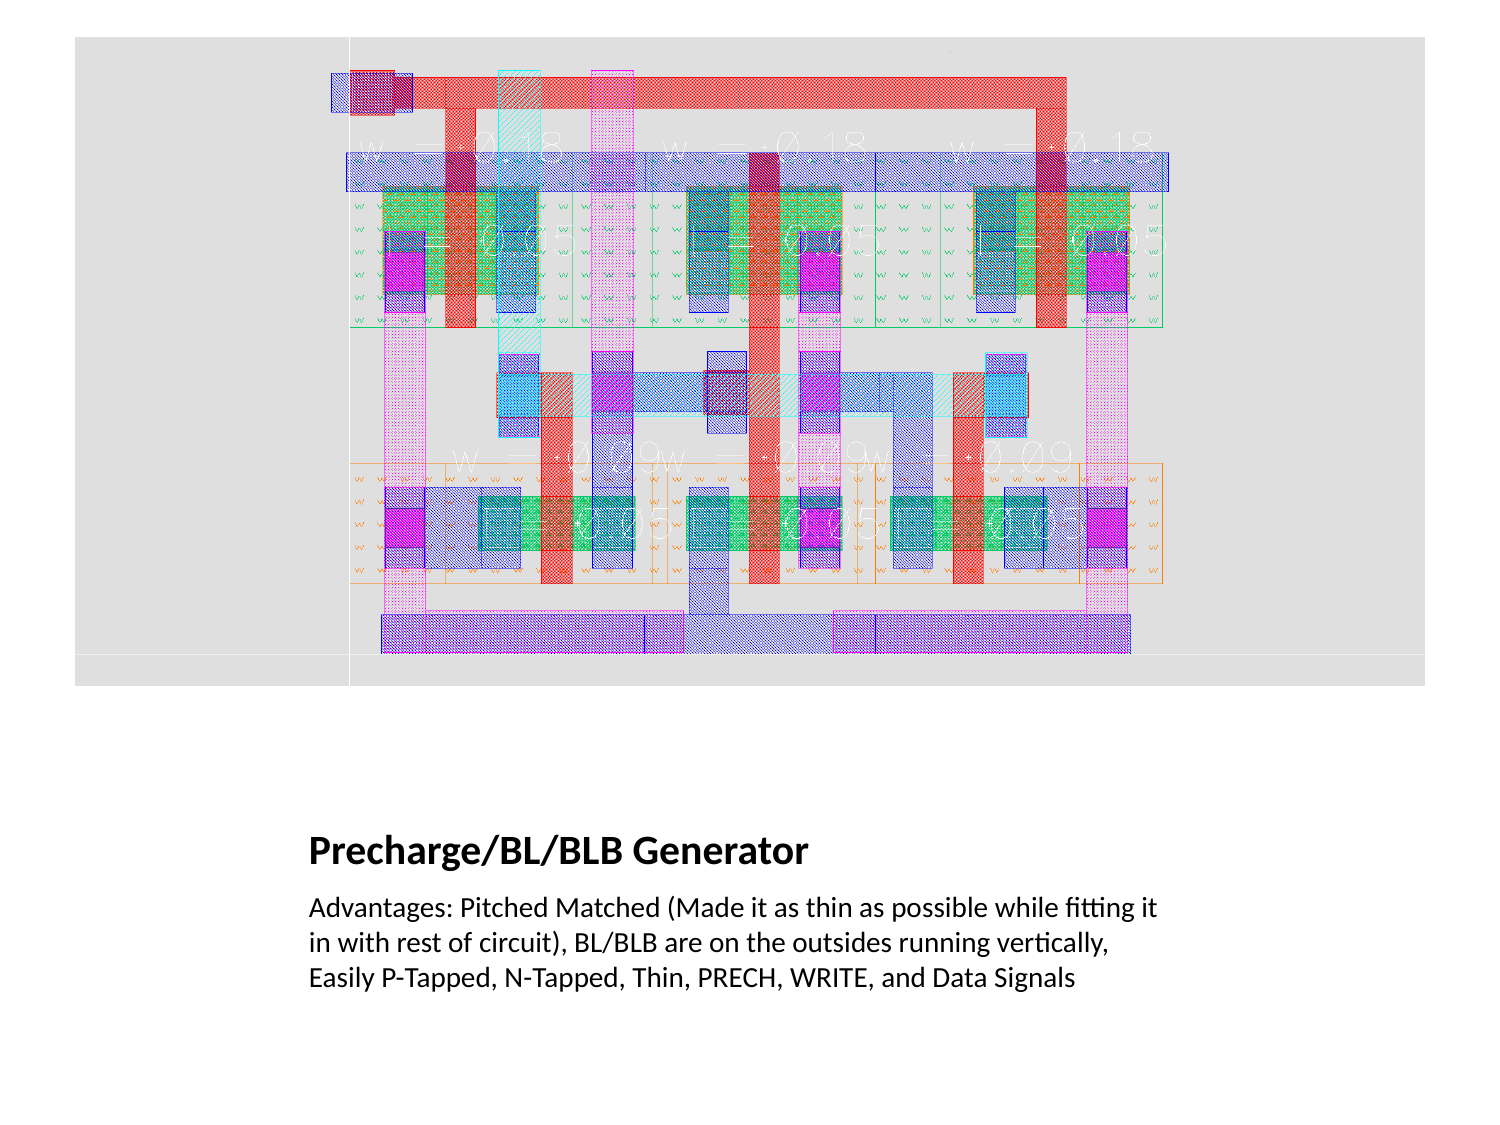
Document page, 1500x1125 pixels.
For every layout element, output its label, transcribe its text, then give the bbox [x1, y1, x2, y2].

title Precharge/BL/BLB Generator [294, 787, 1194, 880]
list Advantages: Pitched Matched (Made it as thin as possible while fitting it in with rest of circuit), BL/BLB are on the outsides running vertically, Easily P-Tapped, N-Tapped, Thin, PRECH, WRITE, and Data Signals [294, 880, 1194, 1013]
picture [74, 37, 1426, 686]
